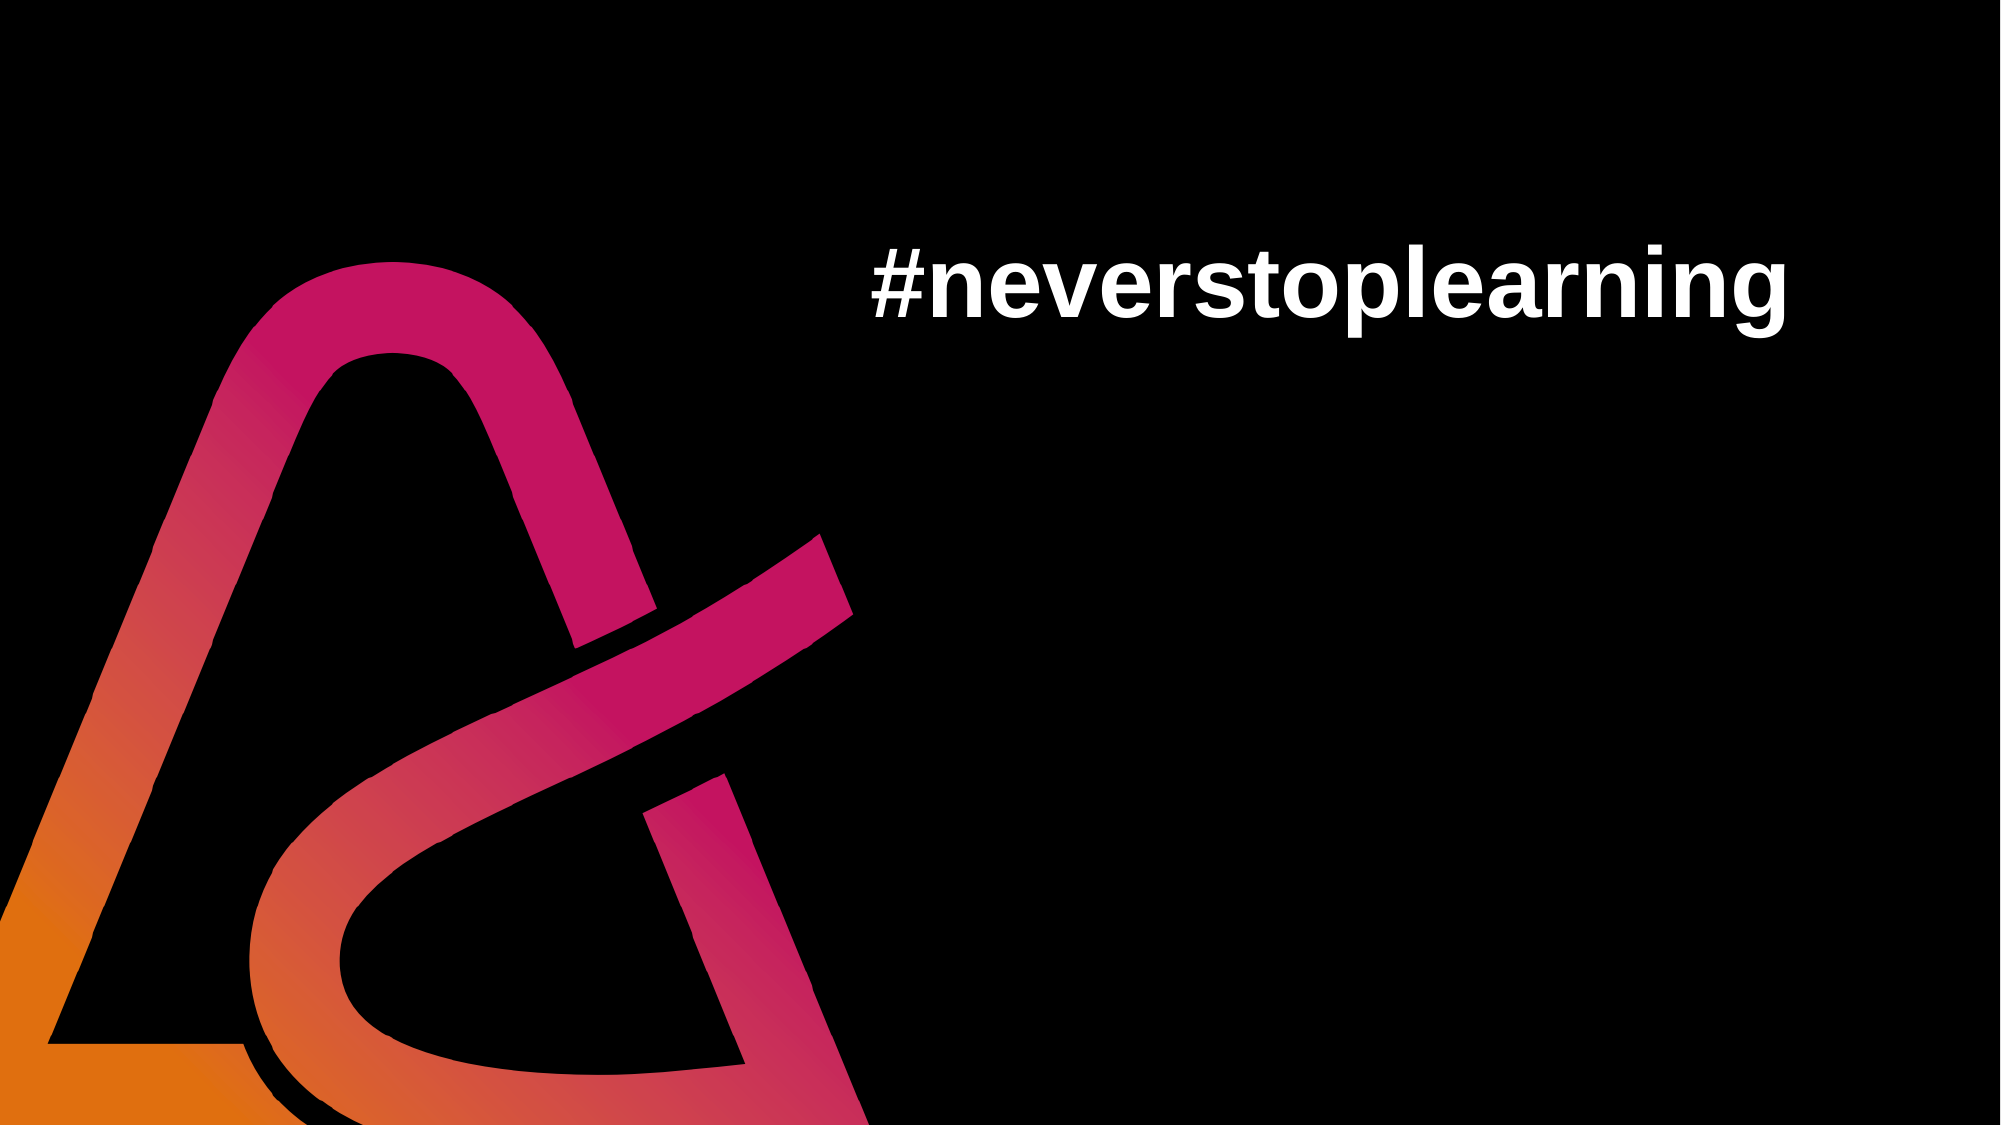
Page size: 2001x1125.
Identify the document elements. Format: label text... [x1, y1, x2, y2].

title #neverstoplearning [800, 119, 1863, 450]
